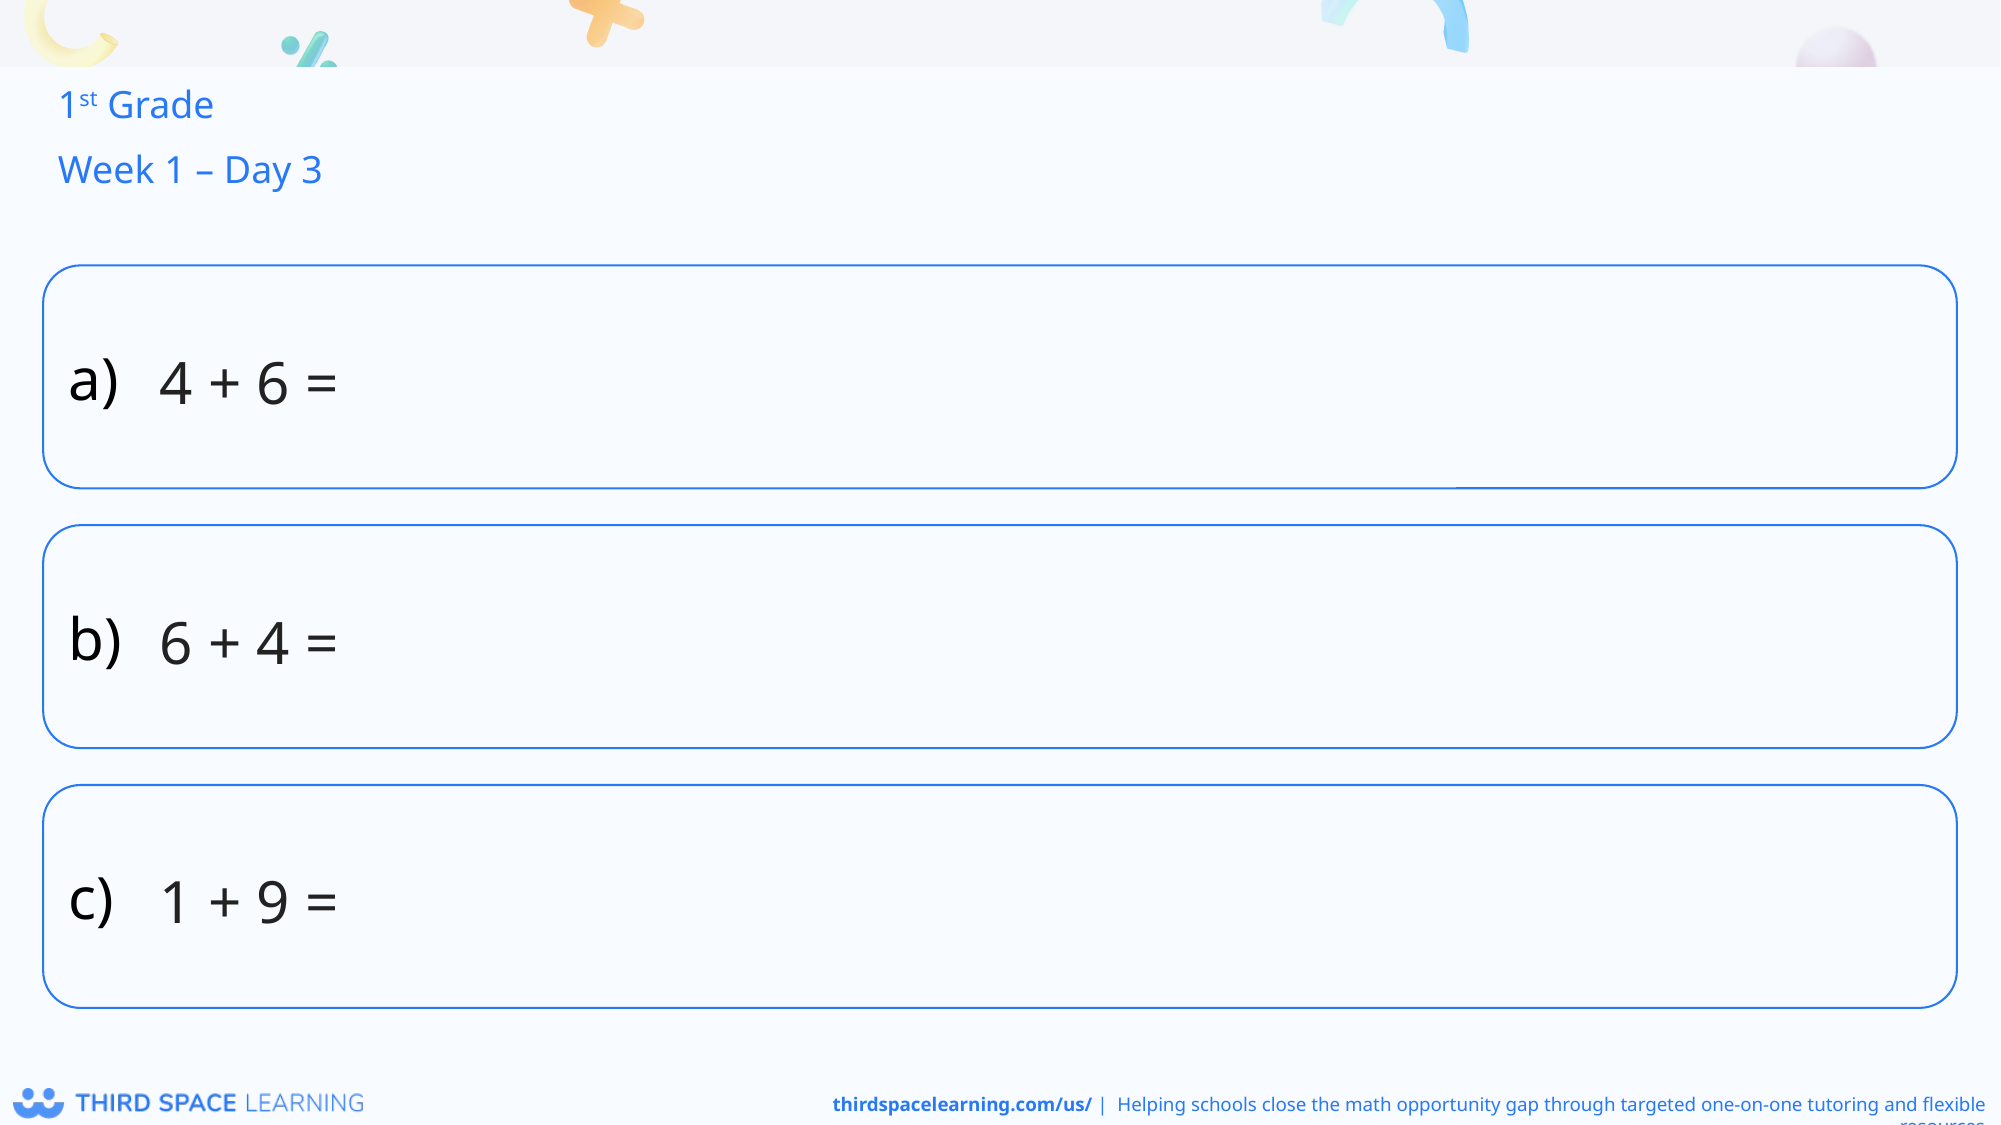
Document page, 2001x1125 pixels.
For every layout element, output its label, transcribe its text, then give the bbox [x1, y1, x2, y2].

picture [13, 1088, 365, 1119]
list 4 + 6 = [144, 288, 1922, 474]
list 1 + 9 = [144, 807, 1922, 994]
list 6 + 4 = [144, 548, 1922, 734]
text_box 1st Grade Week 1 – Day 3 [43, 73, 509, 212]
picture [0, 0, 2000, 67]
